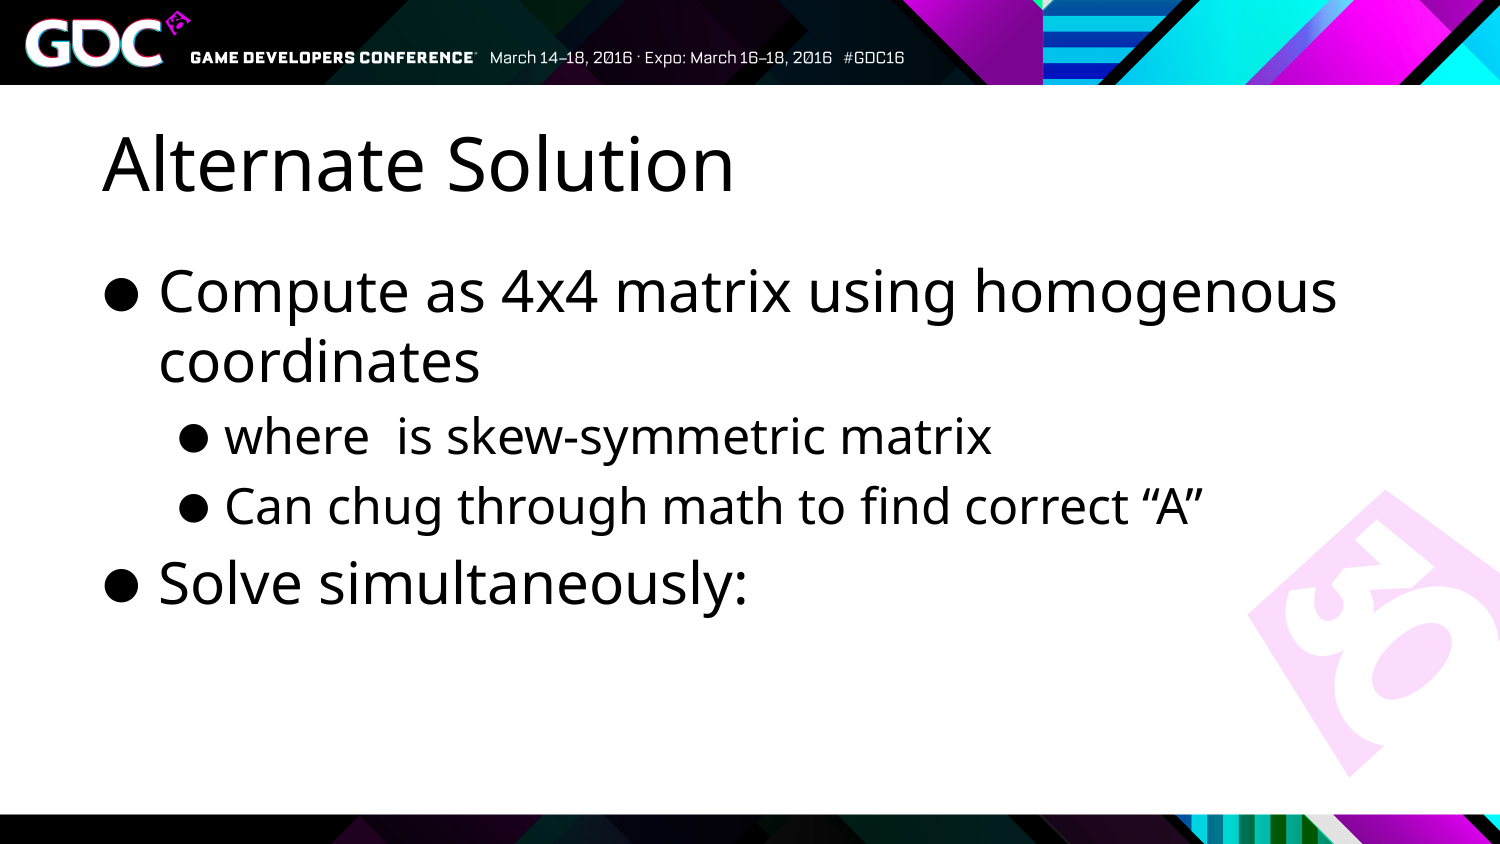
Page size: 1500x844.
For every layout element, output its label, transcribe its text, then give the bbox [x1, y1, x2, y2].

picture [0, 0, 1500, 844]
title Alternate Solution [87, 109, 1413, 238]
